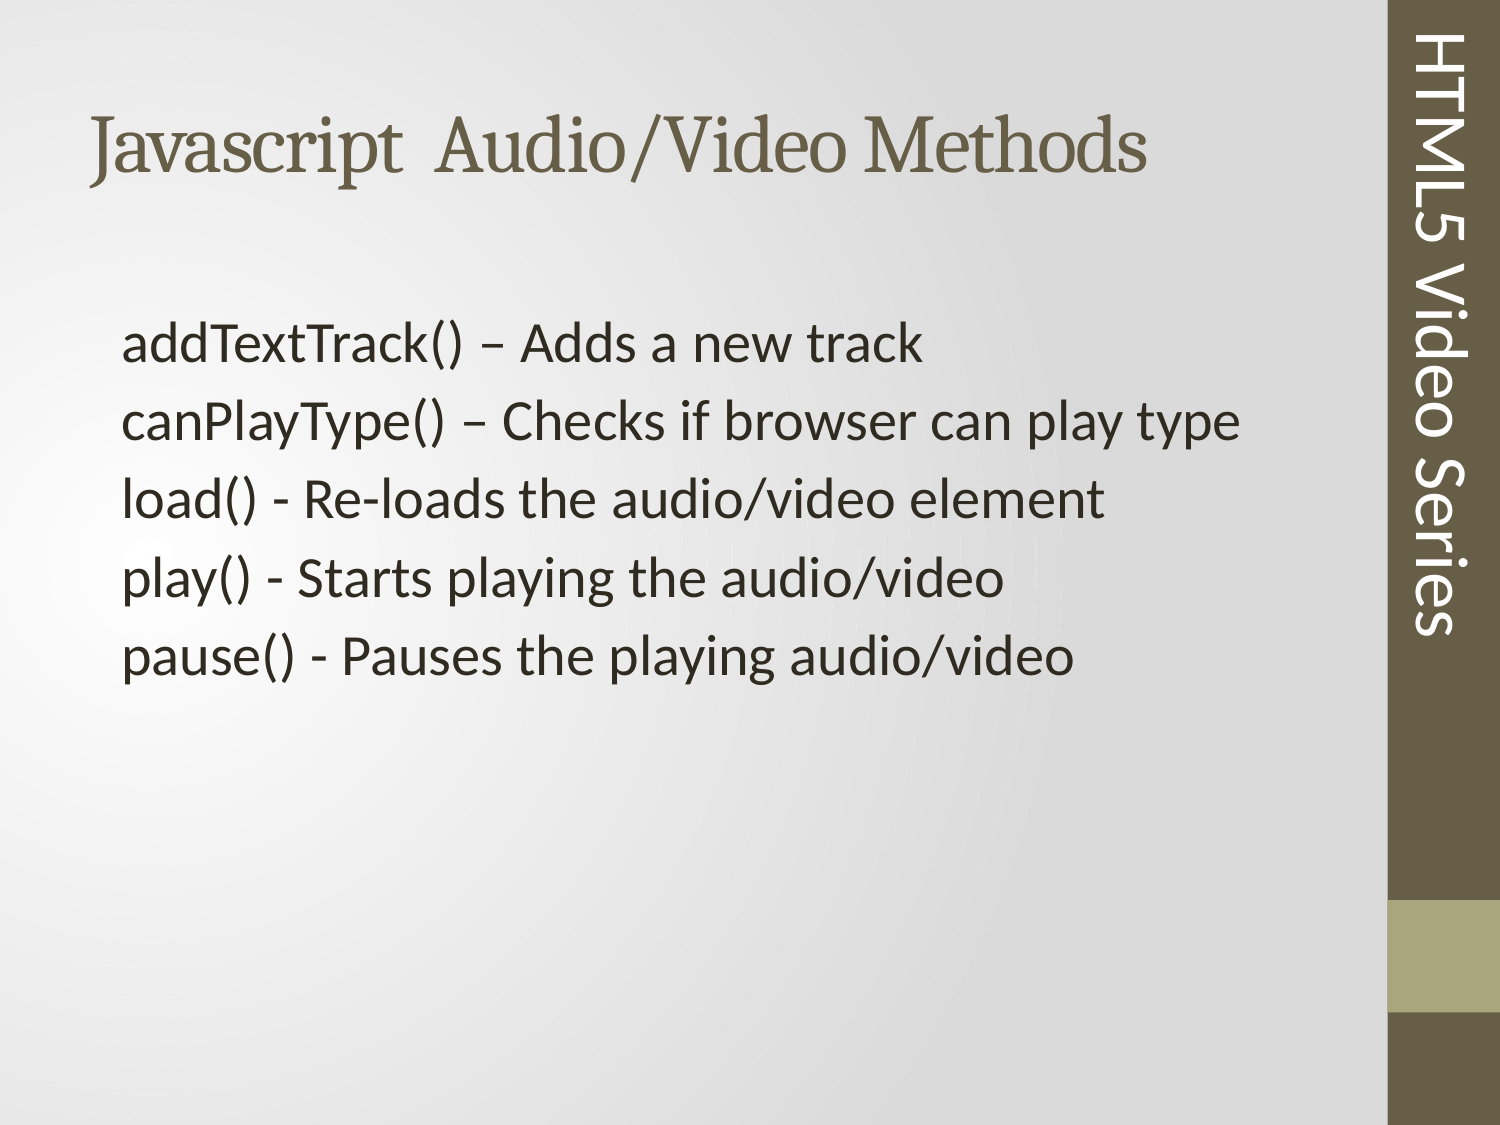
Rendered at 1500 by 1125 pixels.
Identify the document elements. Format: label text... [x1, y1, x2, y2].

title Javascript Audio/Video Methods [75, 45, 1325, 233]
list addTextTrack() – Adds a new track canPlayType() – Checks if browser can play type load() - Re-loads the audio/video element play() - Starts playing the audio/video pause() - Pauses the playing audio/video [87, 296, 1338, 1085]
text_box HTML5 Video Series [1393, 15, 1499, 654]
